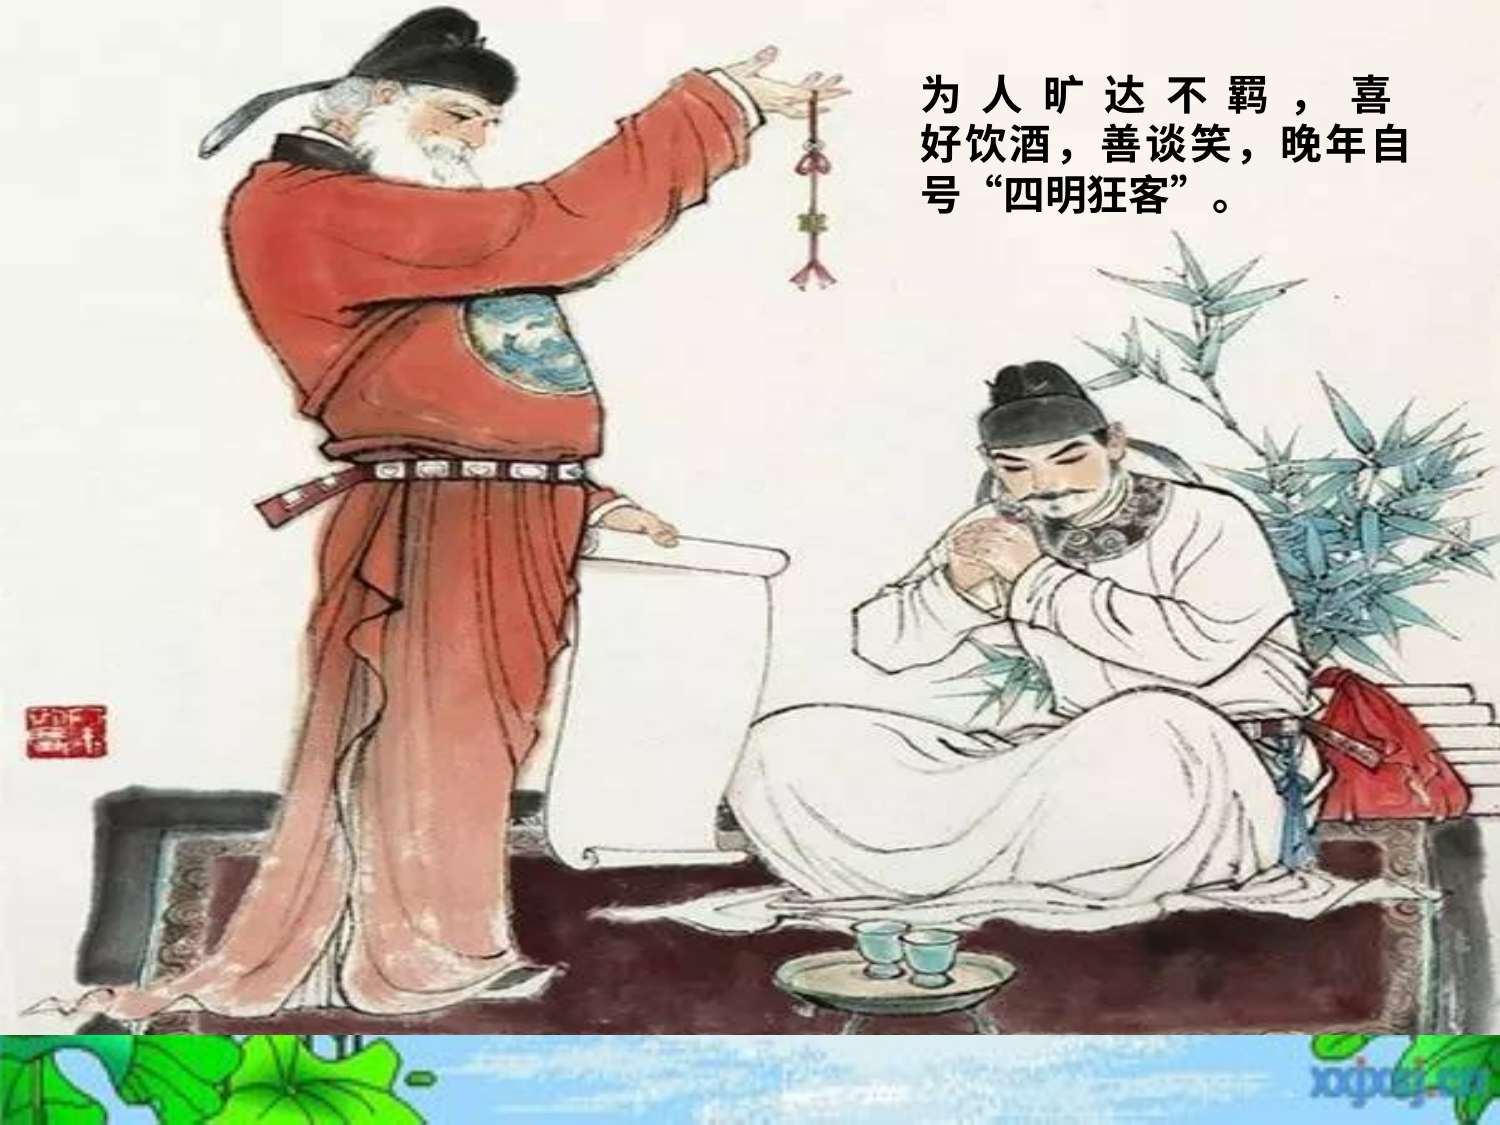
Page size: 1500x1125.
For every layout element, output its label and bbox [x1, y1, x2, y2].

picture [0, 1036, 1500, 1125]
list [0, 0, 1500, 1036]
